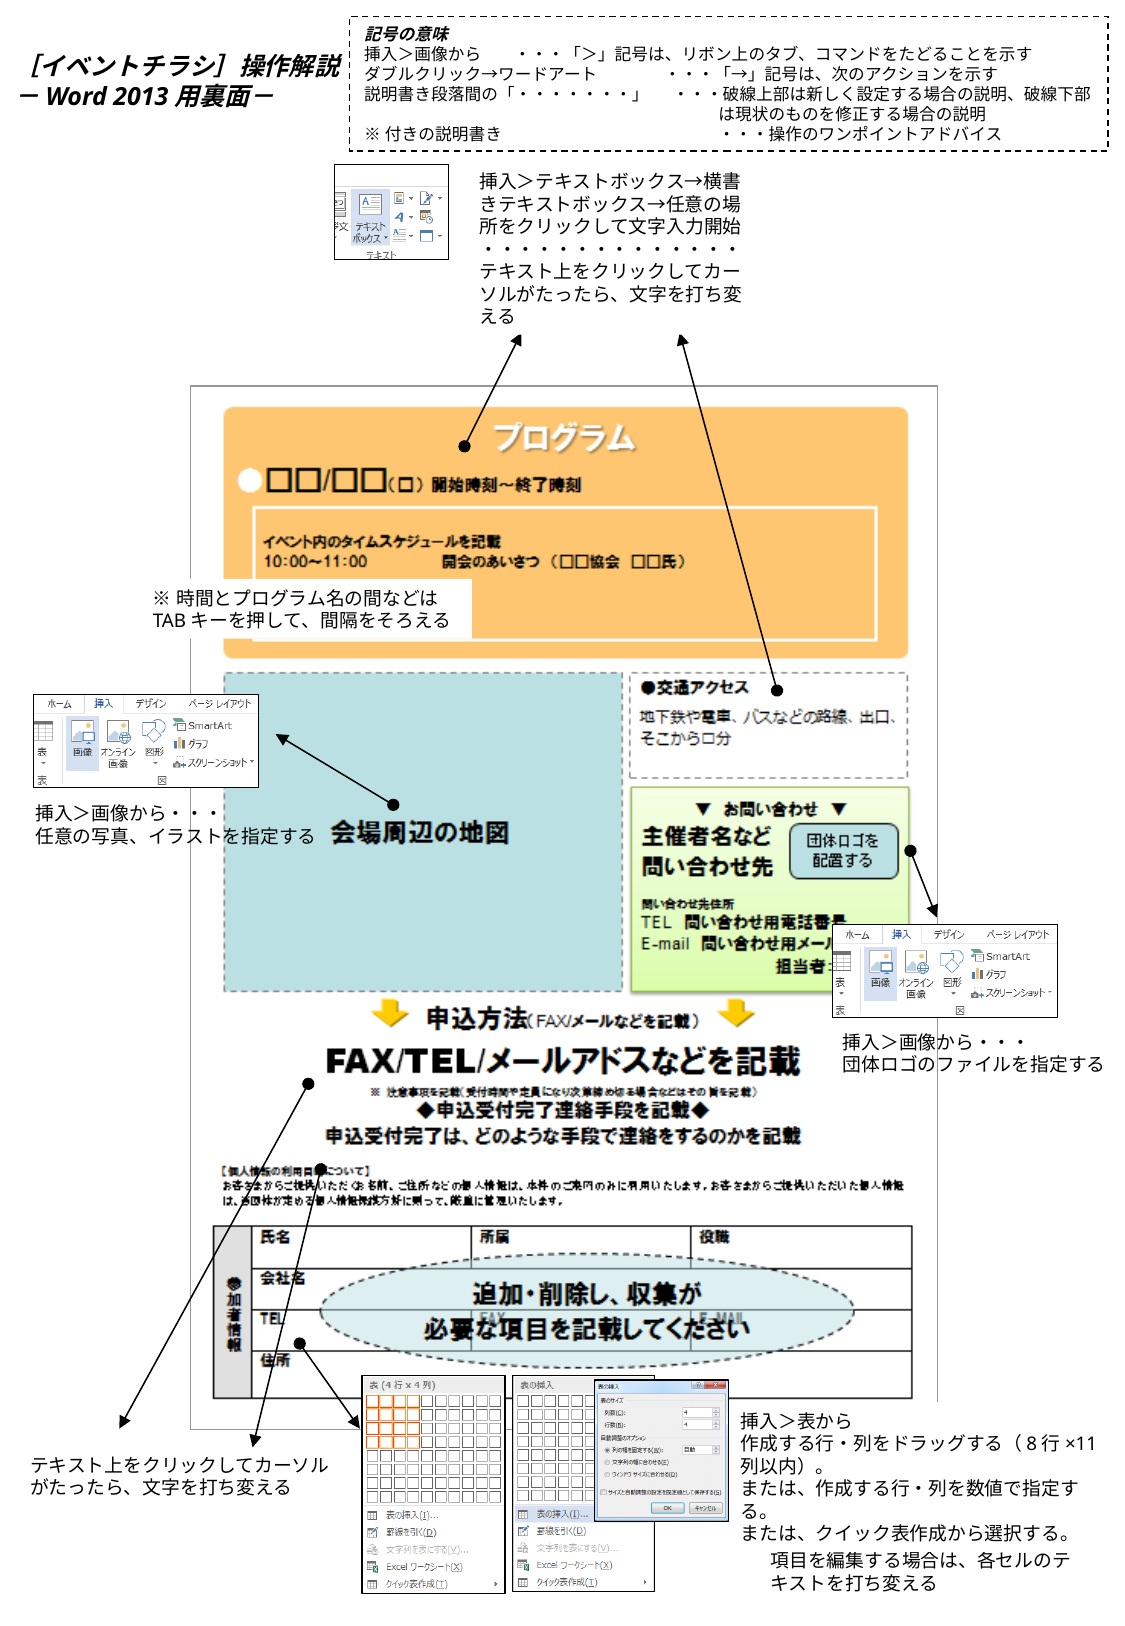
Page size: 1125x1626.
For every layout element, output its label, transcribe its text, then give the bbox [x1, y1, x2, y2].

text_box [495, 335, 522, 385]
text_box 挿入＞画像から・・・ 団体ロゴのファイルを指定する [943, 1023, 1125, 1083]
text_box [119, 1306, 186, 1429]
text_box [250, 1437, 262, 1448]
picture [334, 164, 449, 259]
text_box 挿入＞画像から・・・ 任意の写真、イラストを指定する [20, 794, 186, 855]
text_box テキスト上をクリックしてカーソルがたったら、文字を打ち変える [15, 1446, 350, 1507]
text_box ［イベントチラシ］操作解説 －Word 2013用裏面－ [0, 43, 349, 118]
picture [34, 386, 1057, 1594]
text_box ※時間とプログラム名の間などは TABキーを押して、間隔をそろえる [138, 578, 186, 639]
text_box ・・・・・・・・・・・・・・・ 項目を編集する場合は、各セルのテキストを打ち変える [755, 1552, 1104, 1602]
text_box 記号の意味 挿入＞画像から ・・・「＞」記号は、リボン上のタブ、コマンドをたどることを示す ダブルクリック→ワードアート ・・・「→」記号は、次のアクションを示す 説明書き段落間の「・・・・・・・」 ・・・破線上部は新しく設定する場合の説明、破線下部 は現状のものを修正する場合の説明 ※付きの説明書き ・・・操作のワンポイントアドバイス [349, 16, 1109, 152]
text_box 挿入＞テキストボックス→横書きテキストボックス→任意の場所をクリックして文字入力開始 ・・・・・・・・・・・・・・ テキスト上をクリックしてカーソルがたったら、文字を打ち変える [464, 162, 761, 335]
text_box [676, 335, 694, 385]
text_box 挿入＞表から 作成する行・列をドラッグする（8行×11列以内）。 または、作成する行・列を数値で指定する。 または、クイック表作成から選択する。 [726, 1402, 1122, 1552]
